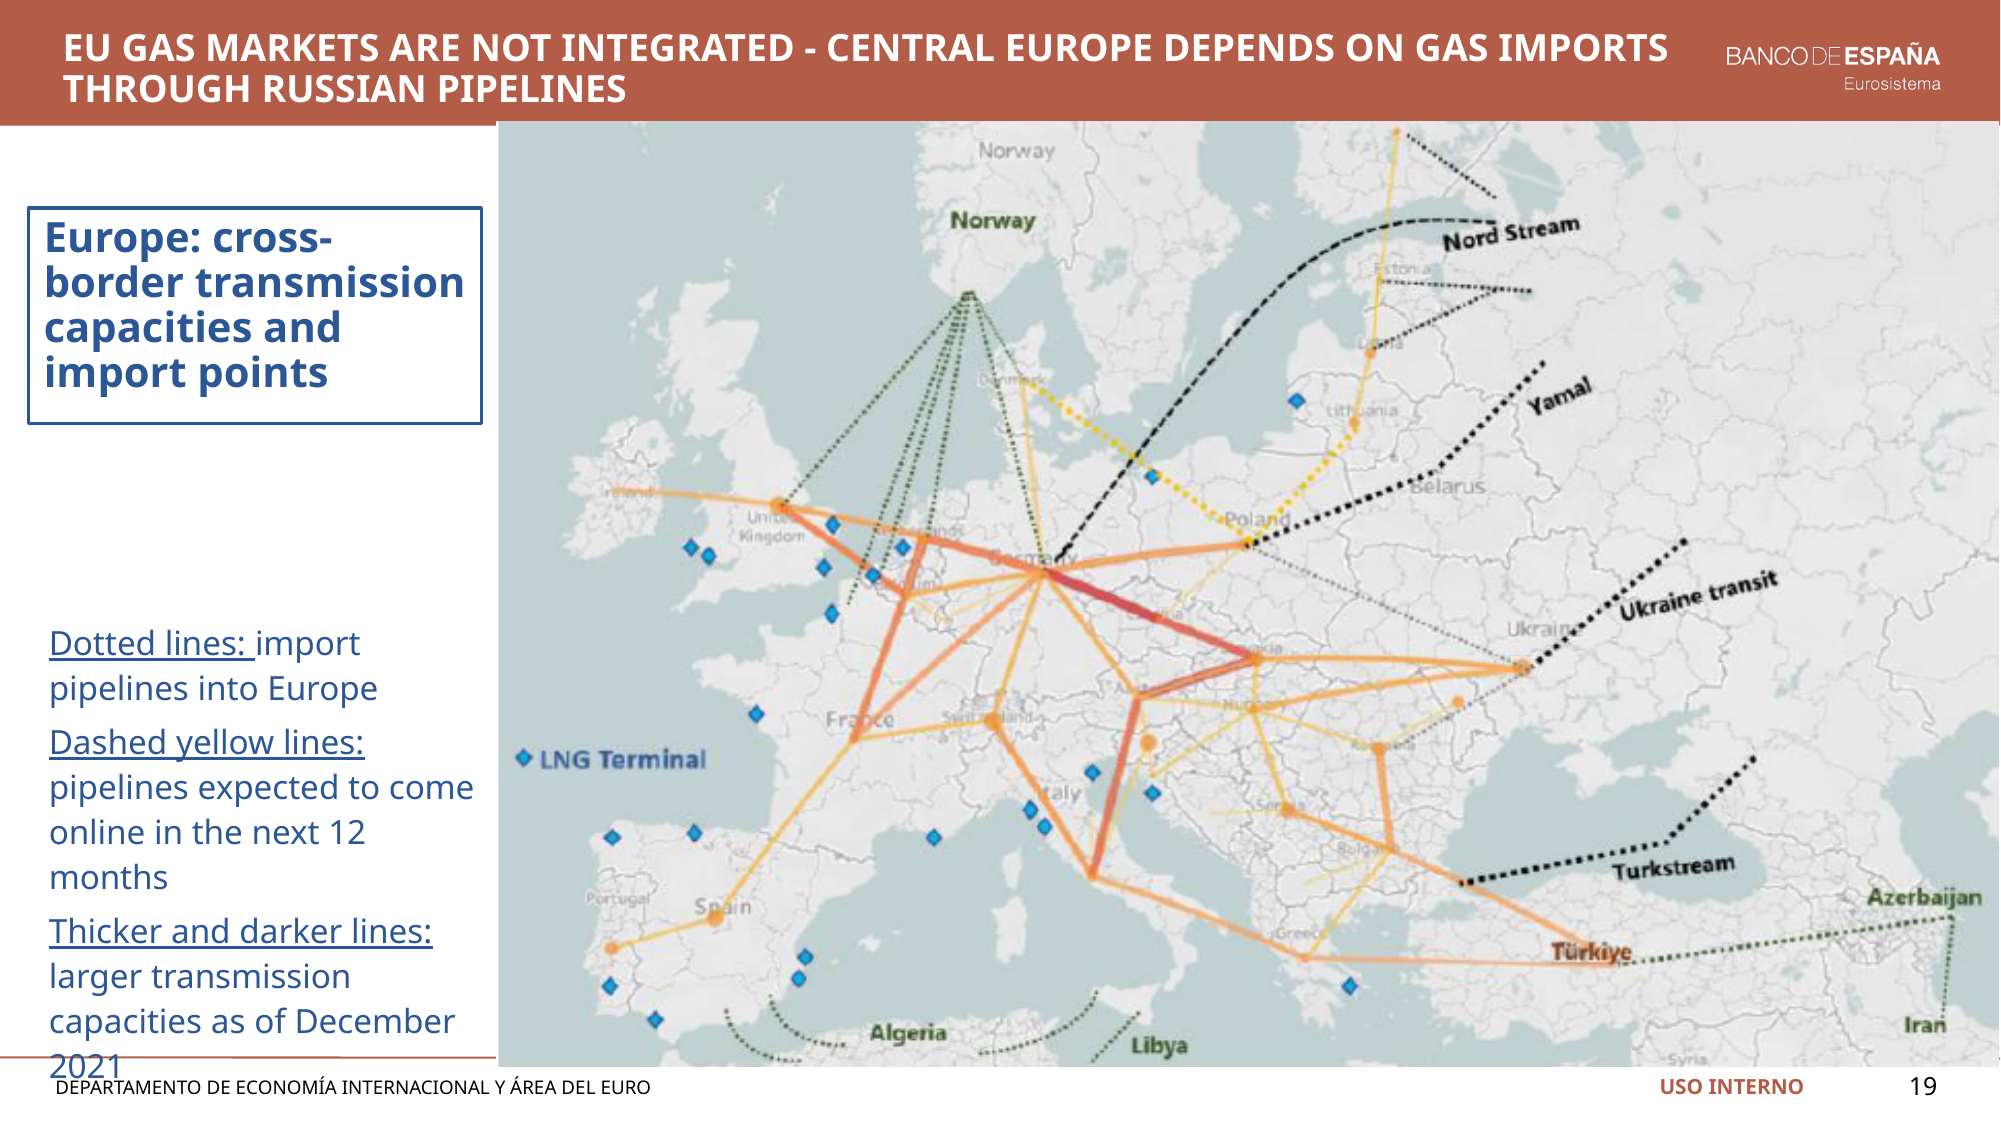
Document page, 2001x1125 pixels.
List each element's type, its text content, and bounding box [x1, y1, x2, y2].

list DEPARTAMENTO DE ECONOMÍA INTERNACIONAL Y ÁREA DEL EURO [40, 1070, 1213, 1113]
title EU GAS MARKETS ARE NOT INTEGRATED - CENTRAL EUROPE DEPENDS ON GAS IMPORTS THROUGH RUSSIAN PIPELINES [47, 22, 1721, 122]
text_box Europe: cross-border transmission capacities and import points [28, 208, 482, 424]
text_box Dotted lines: import pipelines into Europe Dashed yellow lines: pipelines expected to come online in the next 12 months Thicker and darker lines: larger transmission capacities as of December 2021 [33, 609, 491, 1051]
slide_number 19 [1833, 1067, 1938, 1113]
picture [496, 121, 2000, 1067]
picture [1727, 42, 1941, 90]
footer USO INTERNO [1472, 1067, 1819, 1114]
